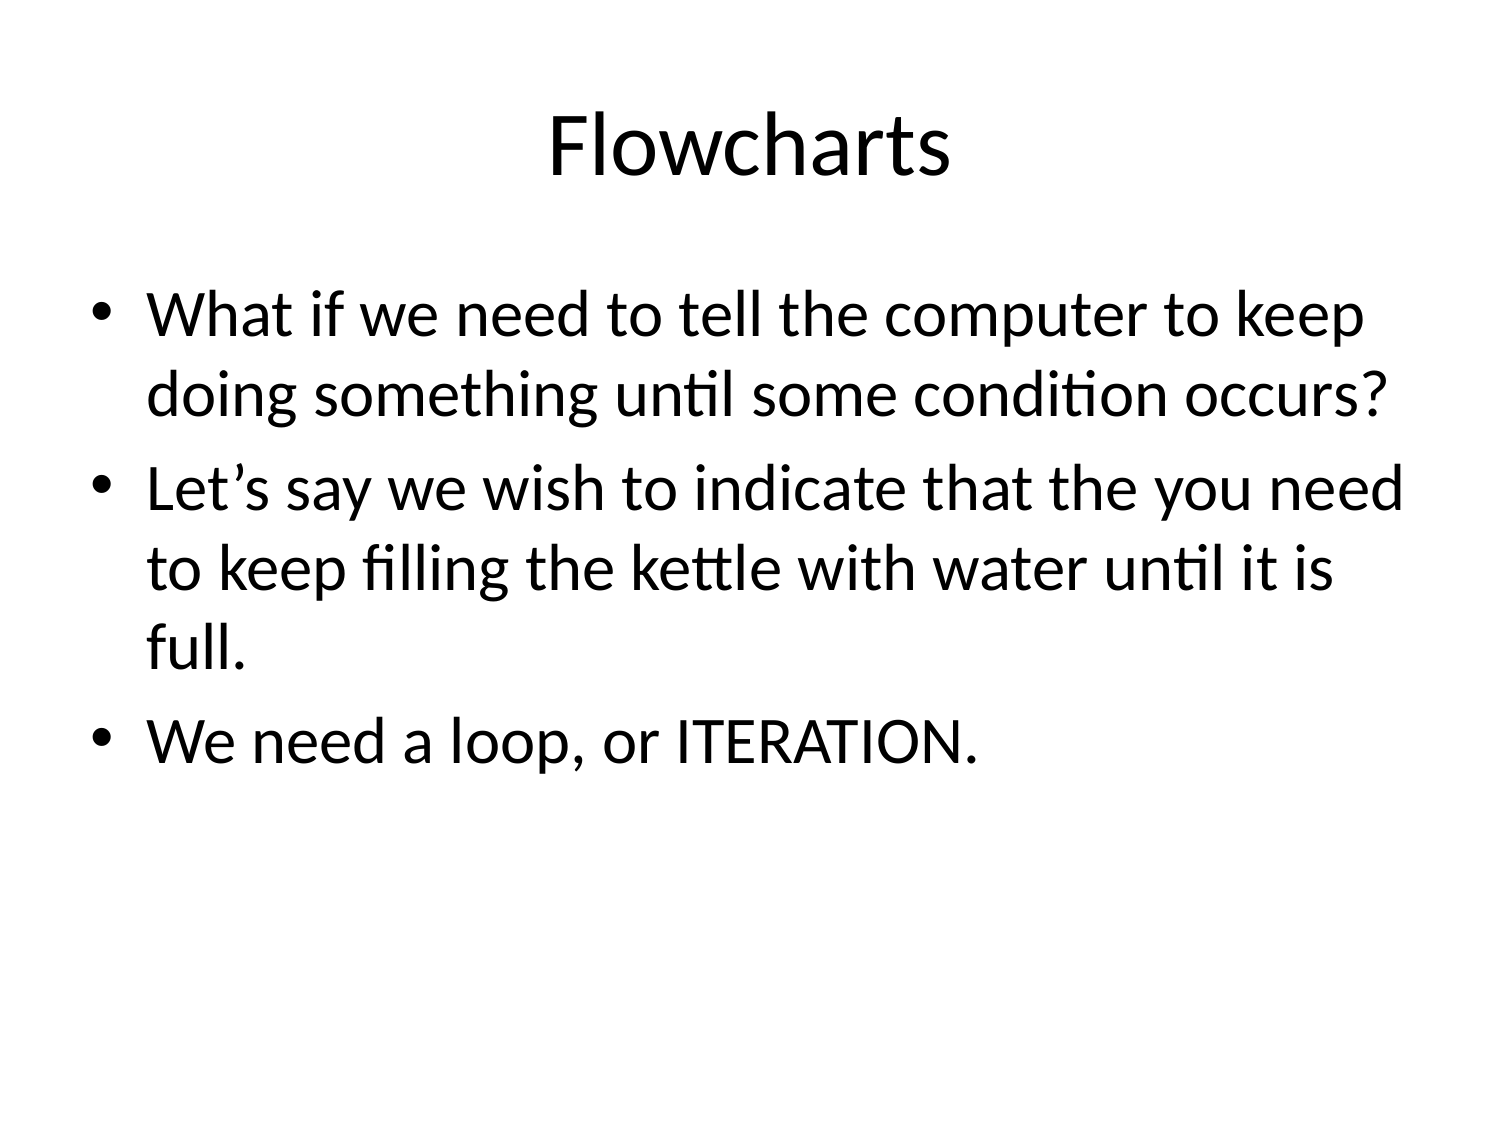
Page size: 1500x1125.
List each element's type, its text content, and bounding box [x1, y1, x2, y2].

list What if we need to tell the computer to keep doing something until some condition occurs? Let’s say we wish to indicate that the you need to keep filling the kettle with water until it is full. We need a loop, or ITERATION. [75, 262, 1425, 1005]
title Flowcharts [75, 45, 1425, 233]
